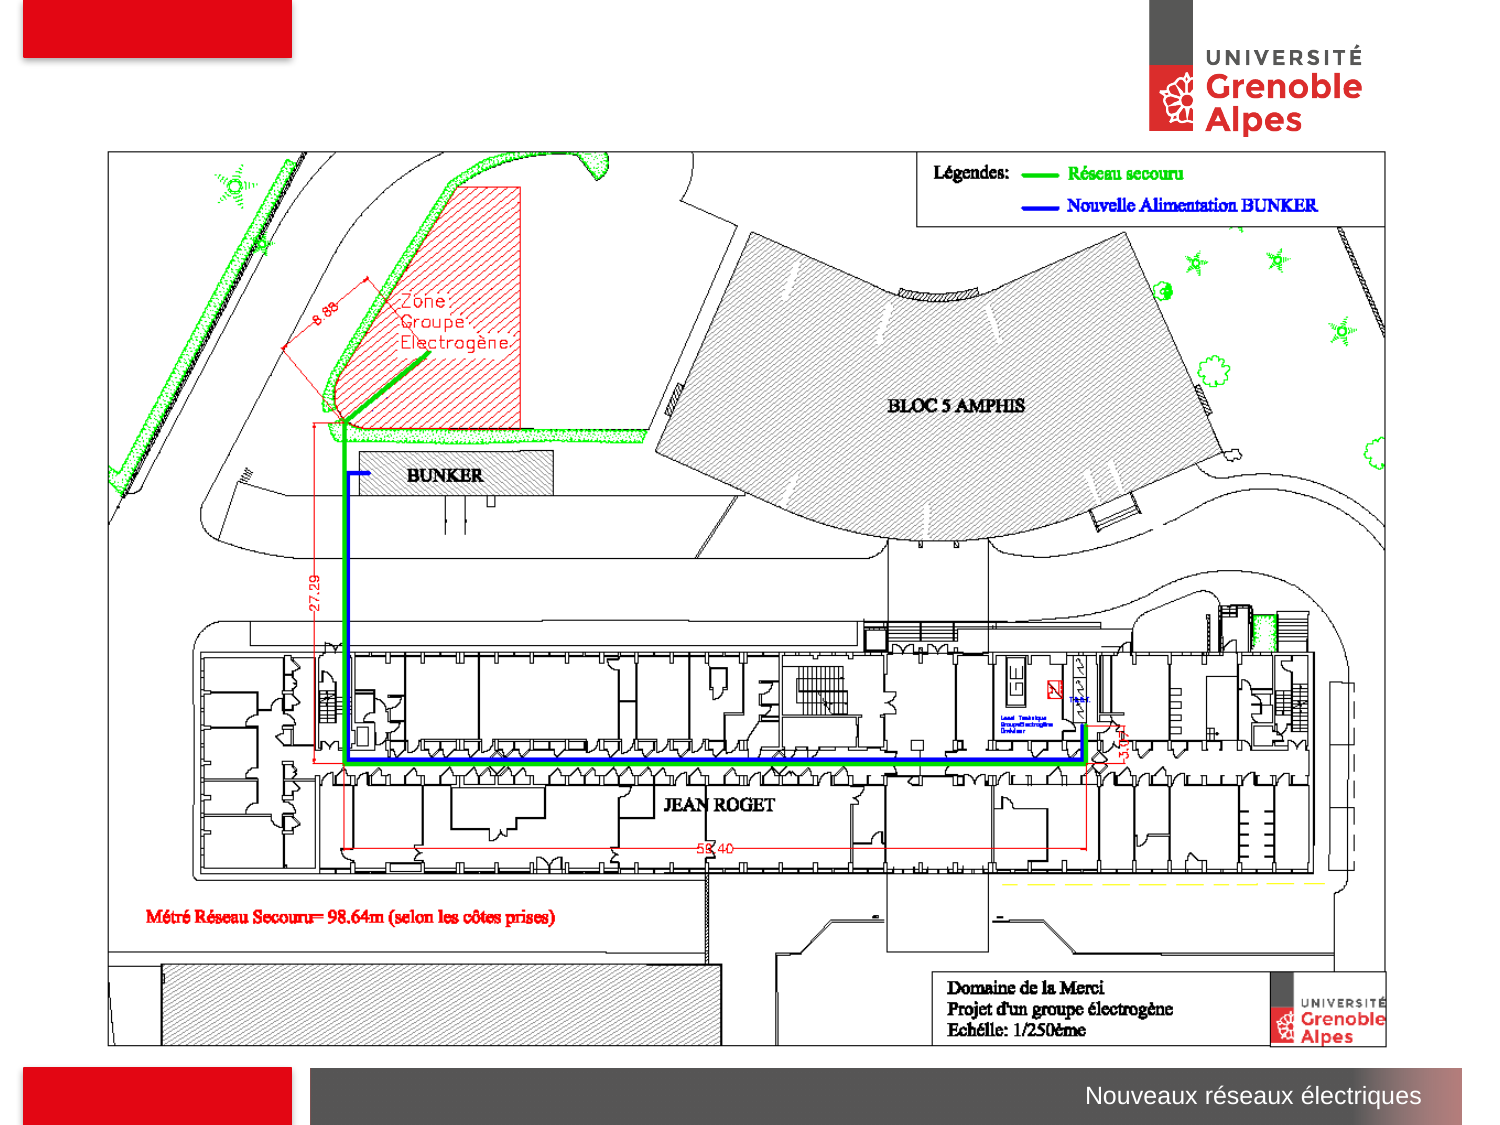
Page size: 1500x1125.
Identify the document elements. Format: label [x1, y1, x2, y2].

text_box [89, 137, 1402, 1066]
text_box [23, 0, 1462, 1125]
